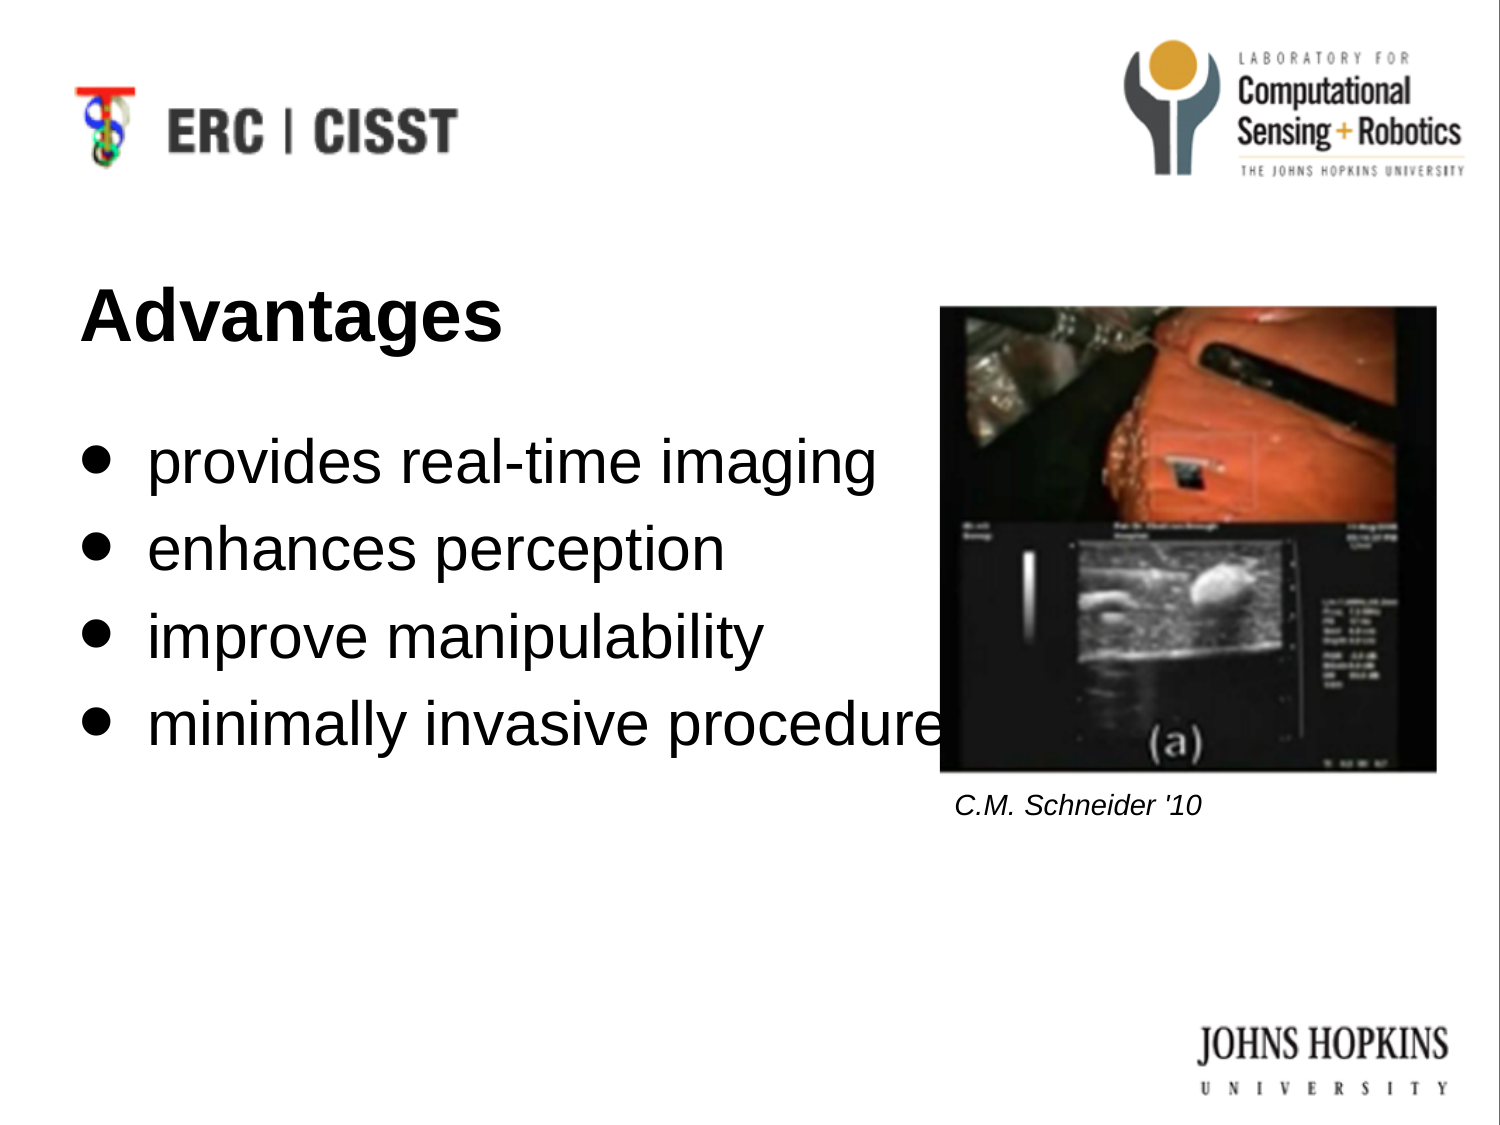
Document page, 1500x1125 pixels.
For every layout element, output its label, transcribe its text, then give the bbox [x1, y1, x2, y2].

text_box Advantages [64, 251, 642, 379]
text_box C.M. Schneider '10 [939, 771, 1253, 847]
list provides real-time imaging enhances perception improve manipulability minimally invasive procedures [56, 405, 1054, 1009]
picture [0, 0, 1500, 1125]
text_box [939, 303, 1437, 787]
